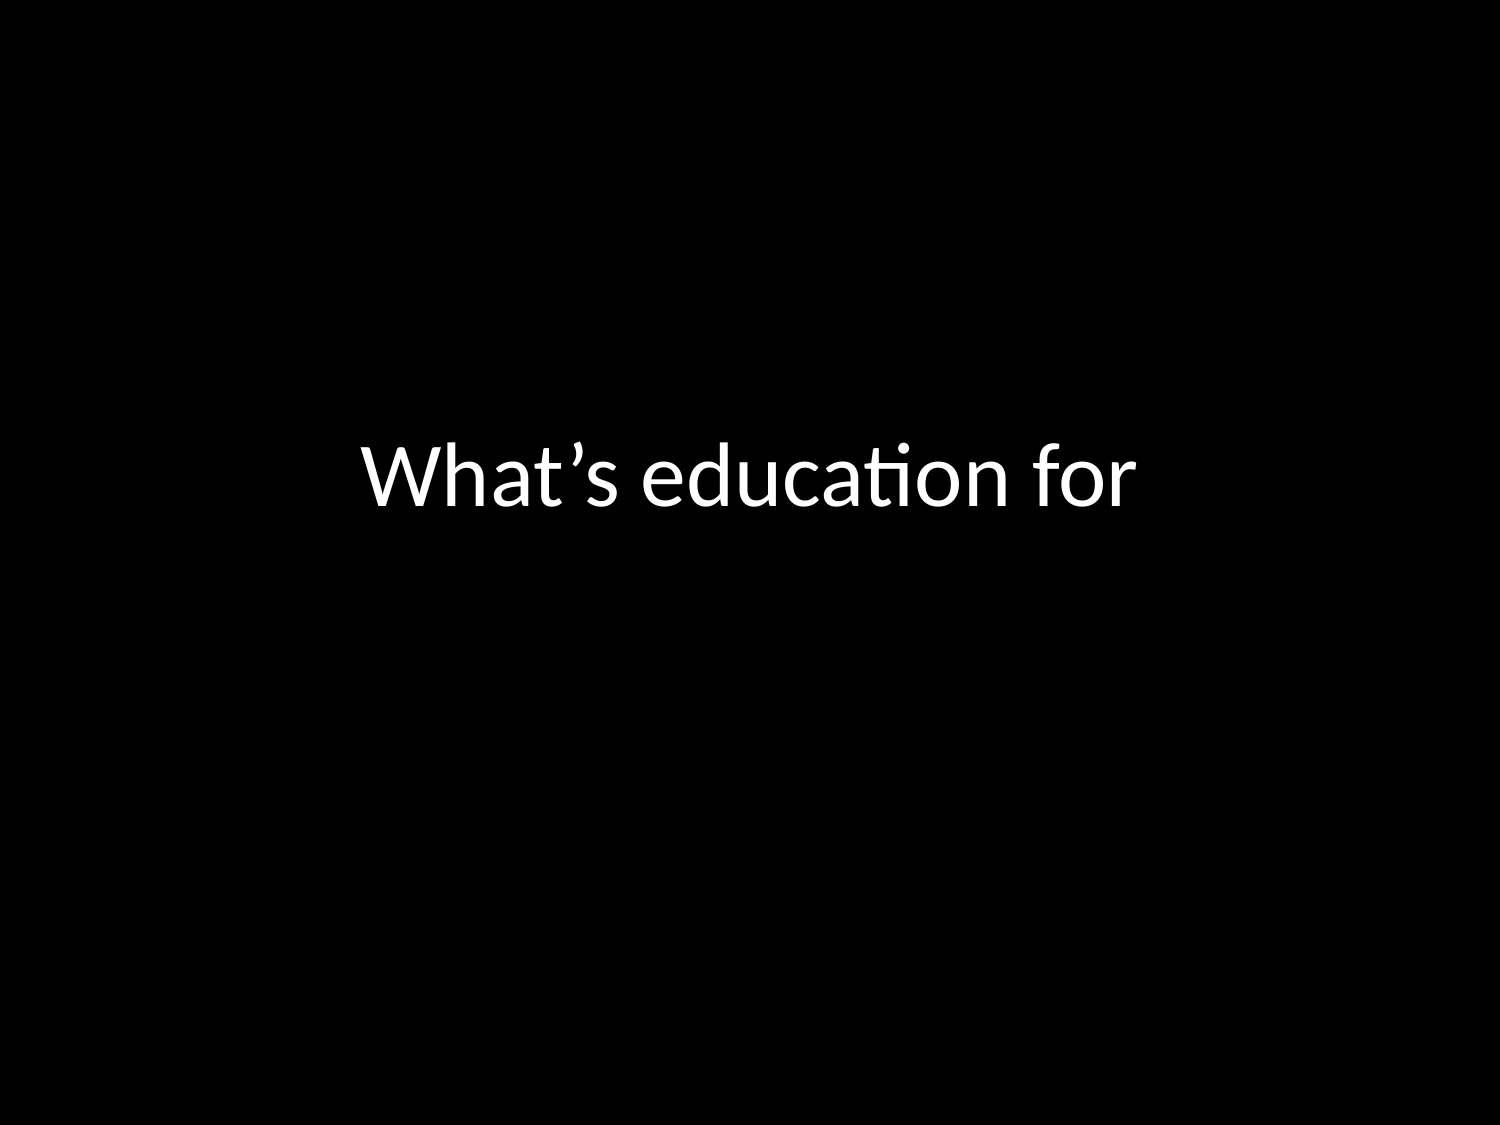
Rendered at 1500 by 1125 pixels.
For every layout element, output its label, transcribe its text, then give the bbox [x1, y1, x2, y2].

title What’s education for [112, 349, 1388, 591]
